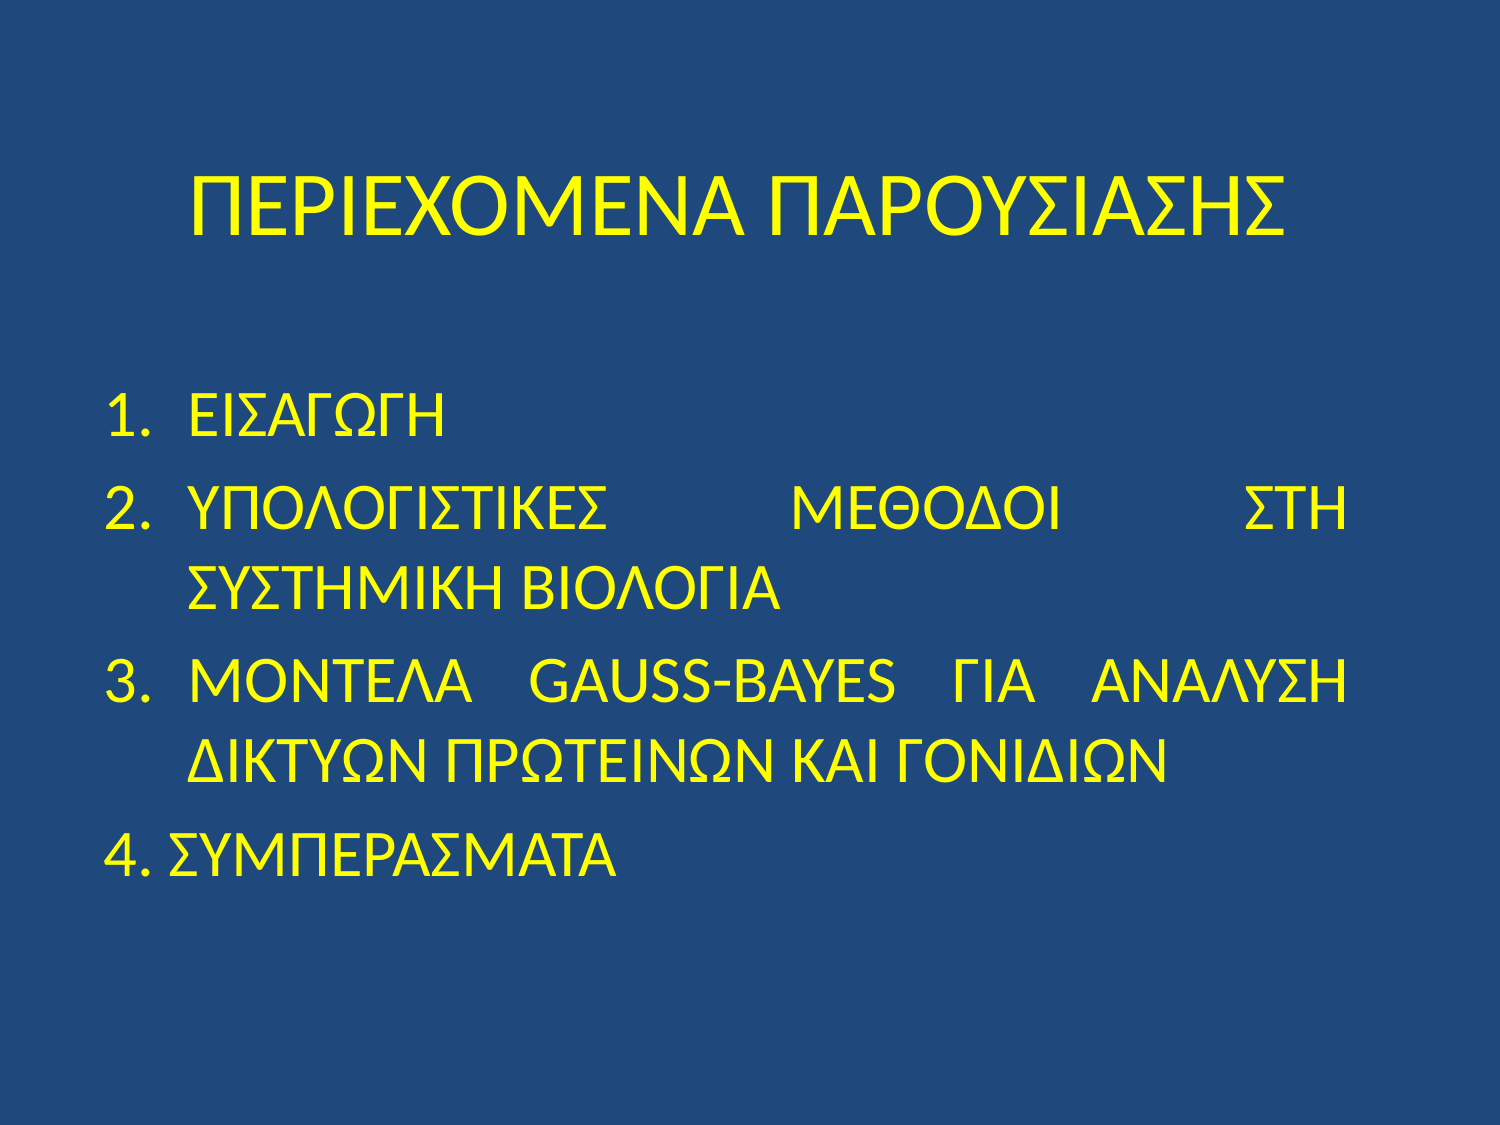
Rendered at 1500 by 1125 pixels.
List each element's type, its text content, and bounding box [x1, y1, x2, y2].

title ΠΕΡΙΕΧΟΜΕΝΑ ΠΑΡΟΥΣΙΑΣΗΣ [100, 78, 1376, 320]
subtitle ΕΙΣΑΓΩΓΗ ΥΠΟΛΟΓΙΣΤΙΚΕΣ ΜΕΘΟΔΟΙ ΣΤΗ ΣΥΣΤΗΜΙΚΗ ΒΙΟΛΟΓΙΑ ΜΟΝΤΕΛΑ GAUSS-BAYES ΓΙΑ ΑΝΑΛΥΣΗ ΔΙΚΤΥΩΝ ΠΡΩΤΕΙΝΩΝ ΚΑΙ ΓΟΝΙΔΙΩΝ 4. ΣΥΜΠΕΡΑΣΜΑΤΑ [88, 361, 1365, 1024]
